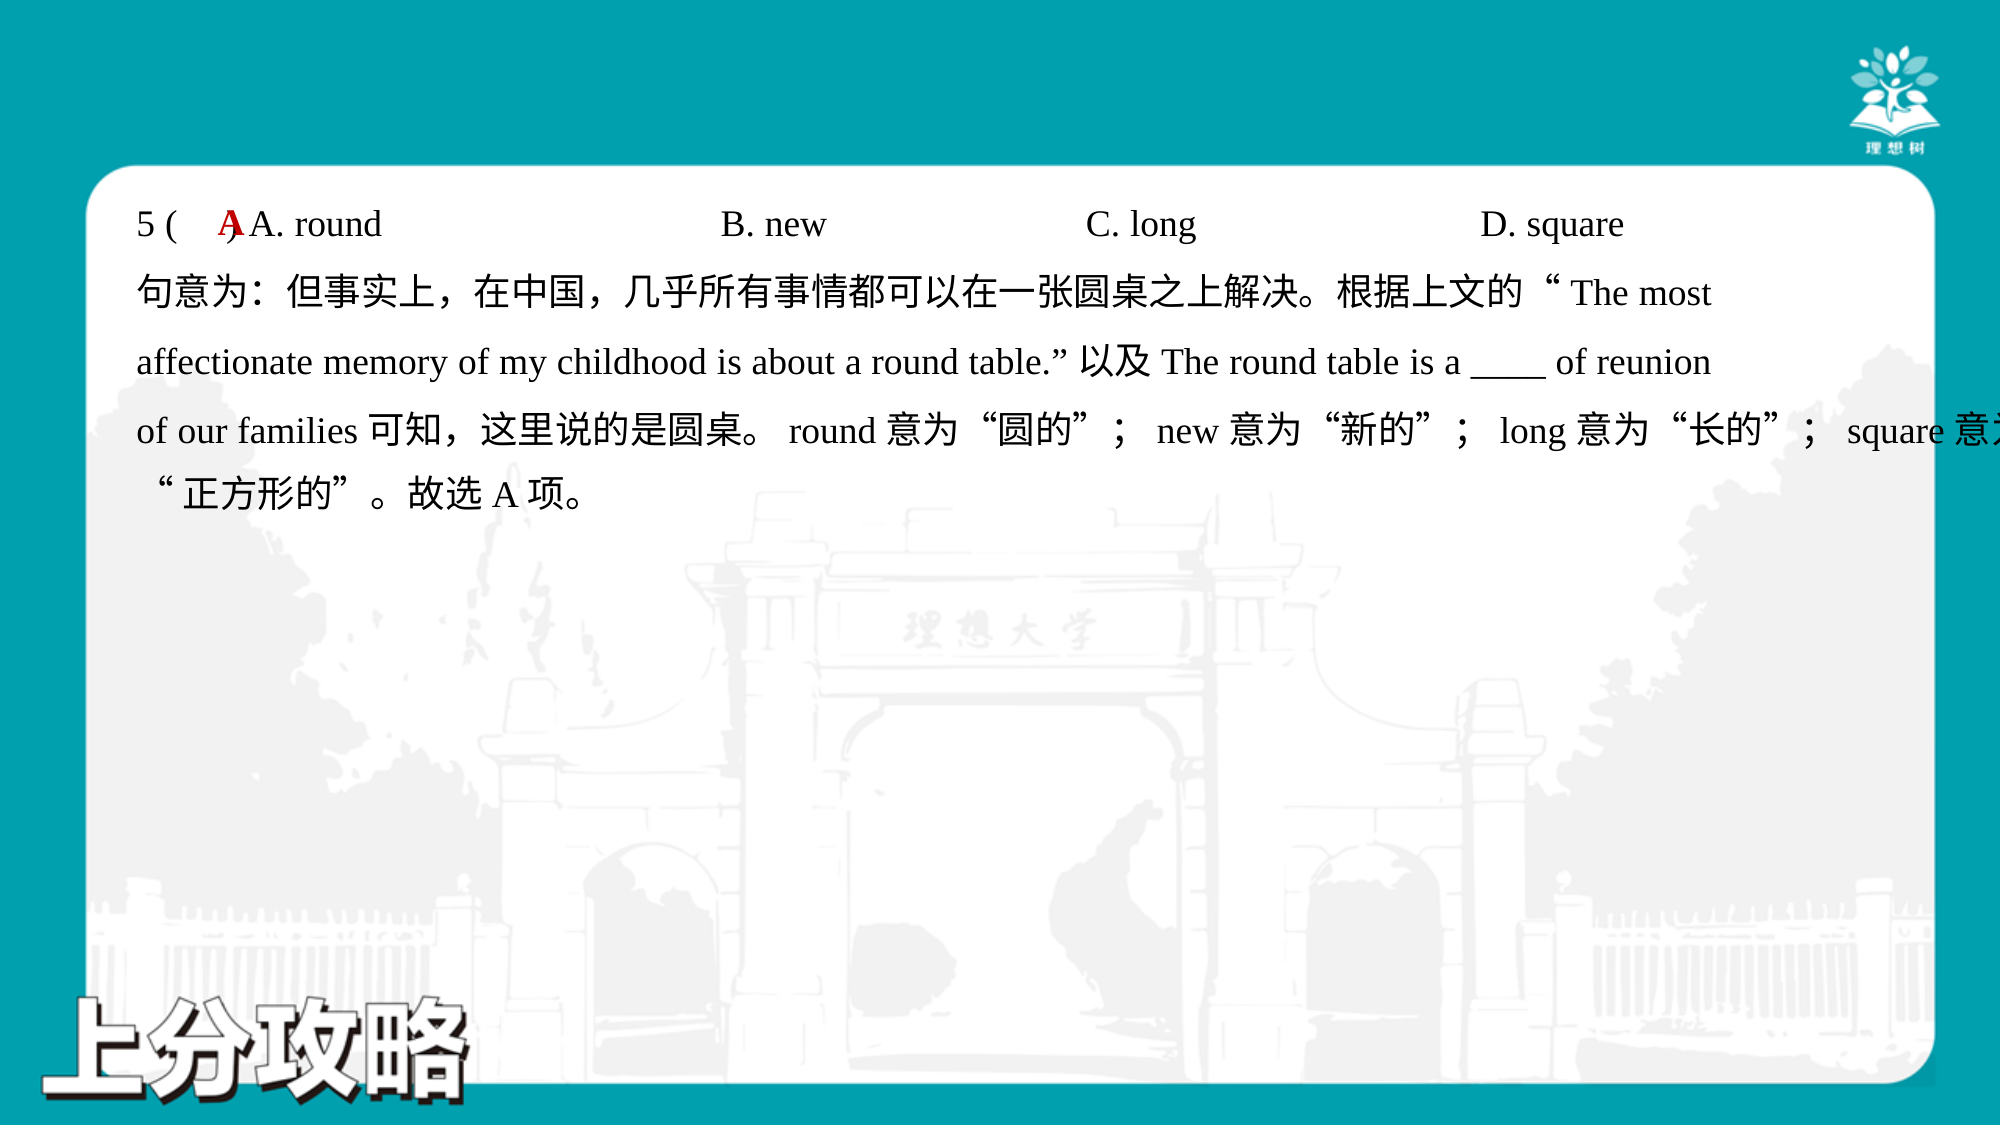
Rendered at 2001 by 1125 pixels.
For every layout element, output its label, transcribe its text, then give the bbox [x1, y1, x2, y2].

picture [0, 0, 2000, 1125]
text_box 5 ( ) A. round B. new C. long D. square [136, 176, 1865, 237]
text_box A [204, 176, 259, 236]
text_box 句意为：但事实上，在中国，几乎所有事情都可以在一张圆桌之上解决。根据上文的“The most affectionate memory of my childhood is about a round table.”以及The round table is a ____ of reunion of our families可知，这里说的是圆桌。round意为“圆的”；new意为“新的”；long意为“长的”；square意为 “正方形的”。故选A项。 [136, 244, 1865, 509]
